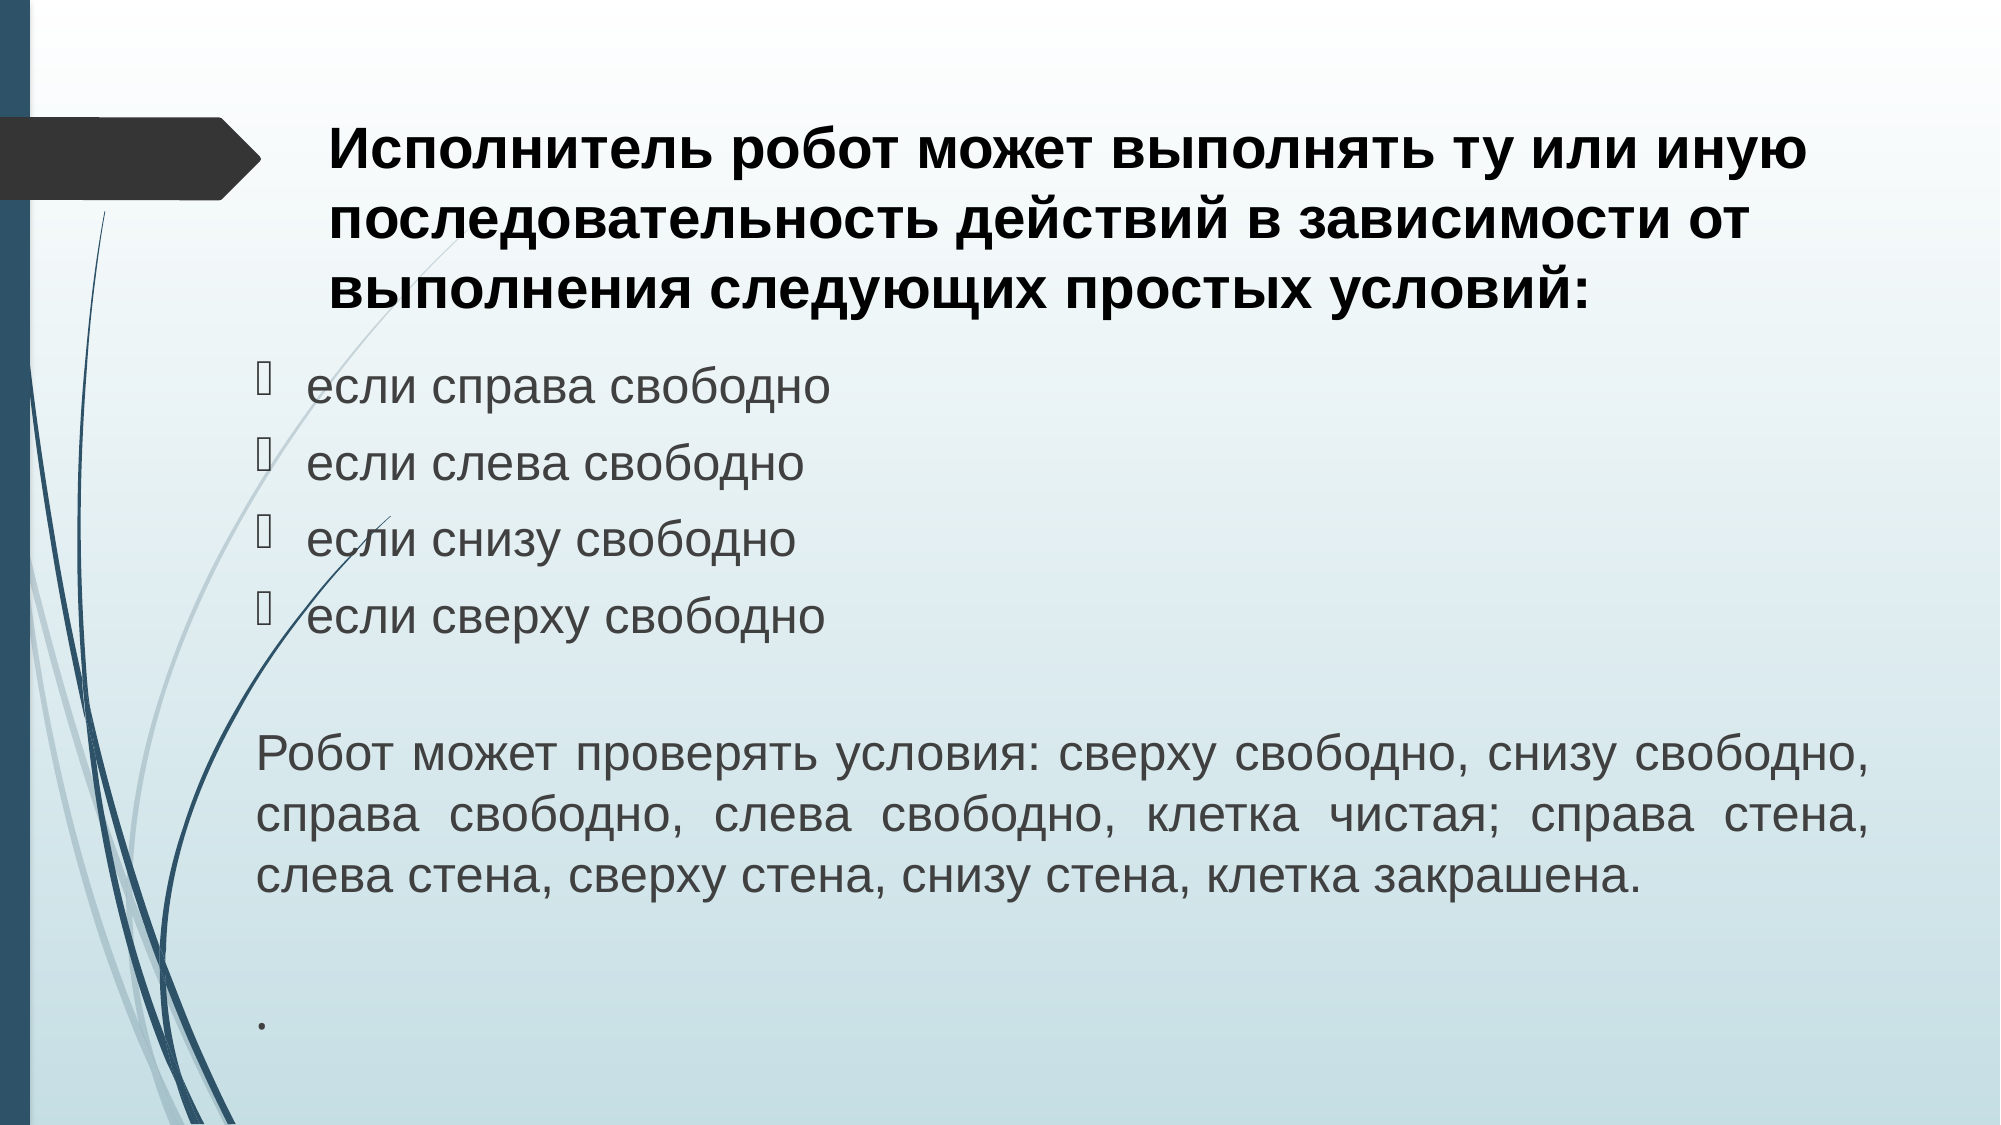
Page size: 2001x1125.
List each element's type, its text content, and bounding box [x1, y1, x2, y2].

title Исполнитель робот может выполнять ту или иную последовательность действий в зависимости от выполнения следующих простых условий: [313, 102, 1888, 313]
list если справа свободно если слева свободно если снизу свободно если сверху свободно Робот может проверять условия: сверху свободно, снизу свободно, справа свободно, слева свободно, клетка чистая; справа стена, слева стена, сверху стена, снизу стена, клетка закрашена. . [240, 345, 1888, 1078]
